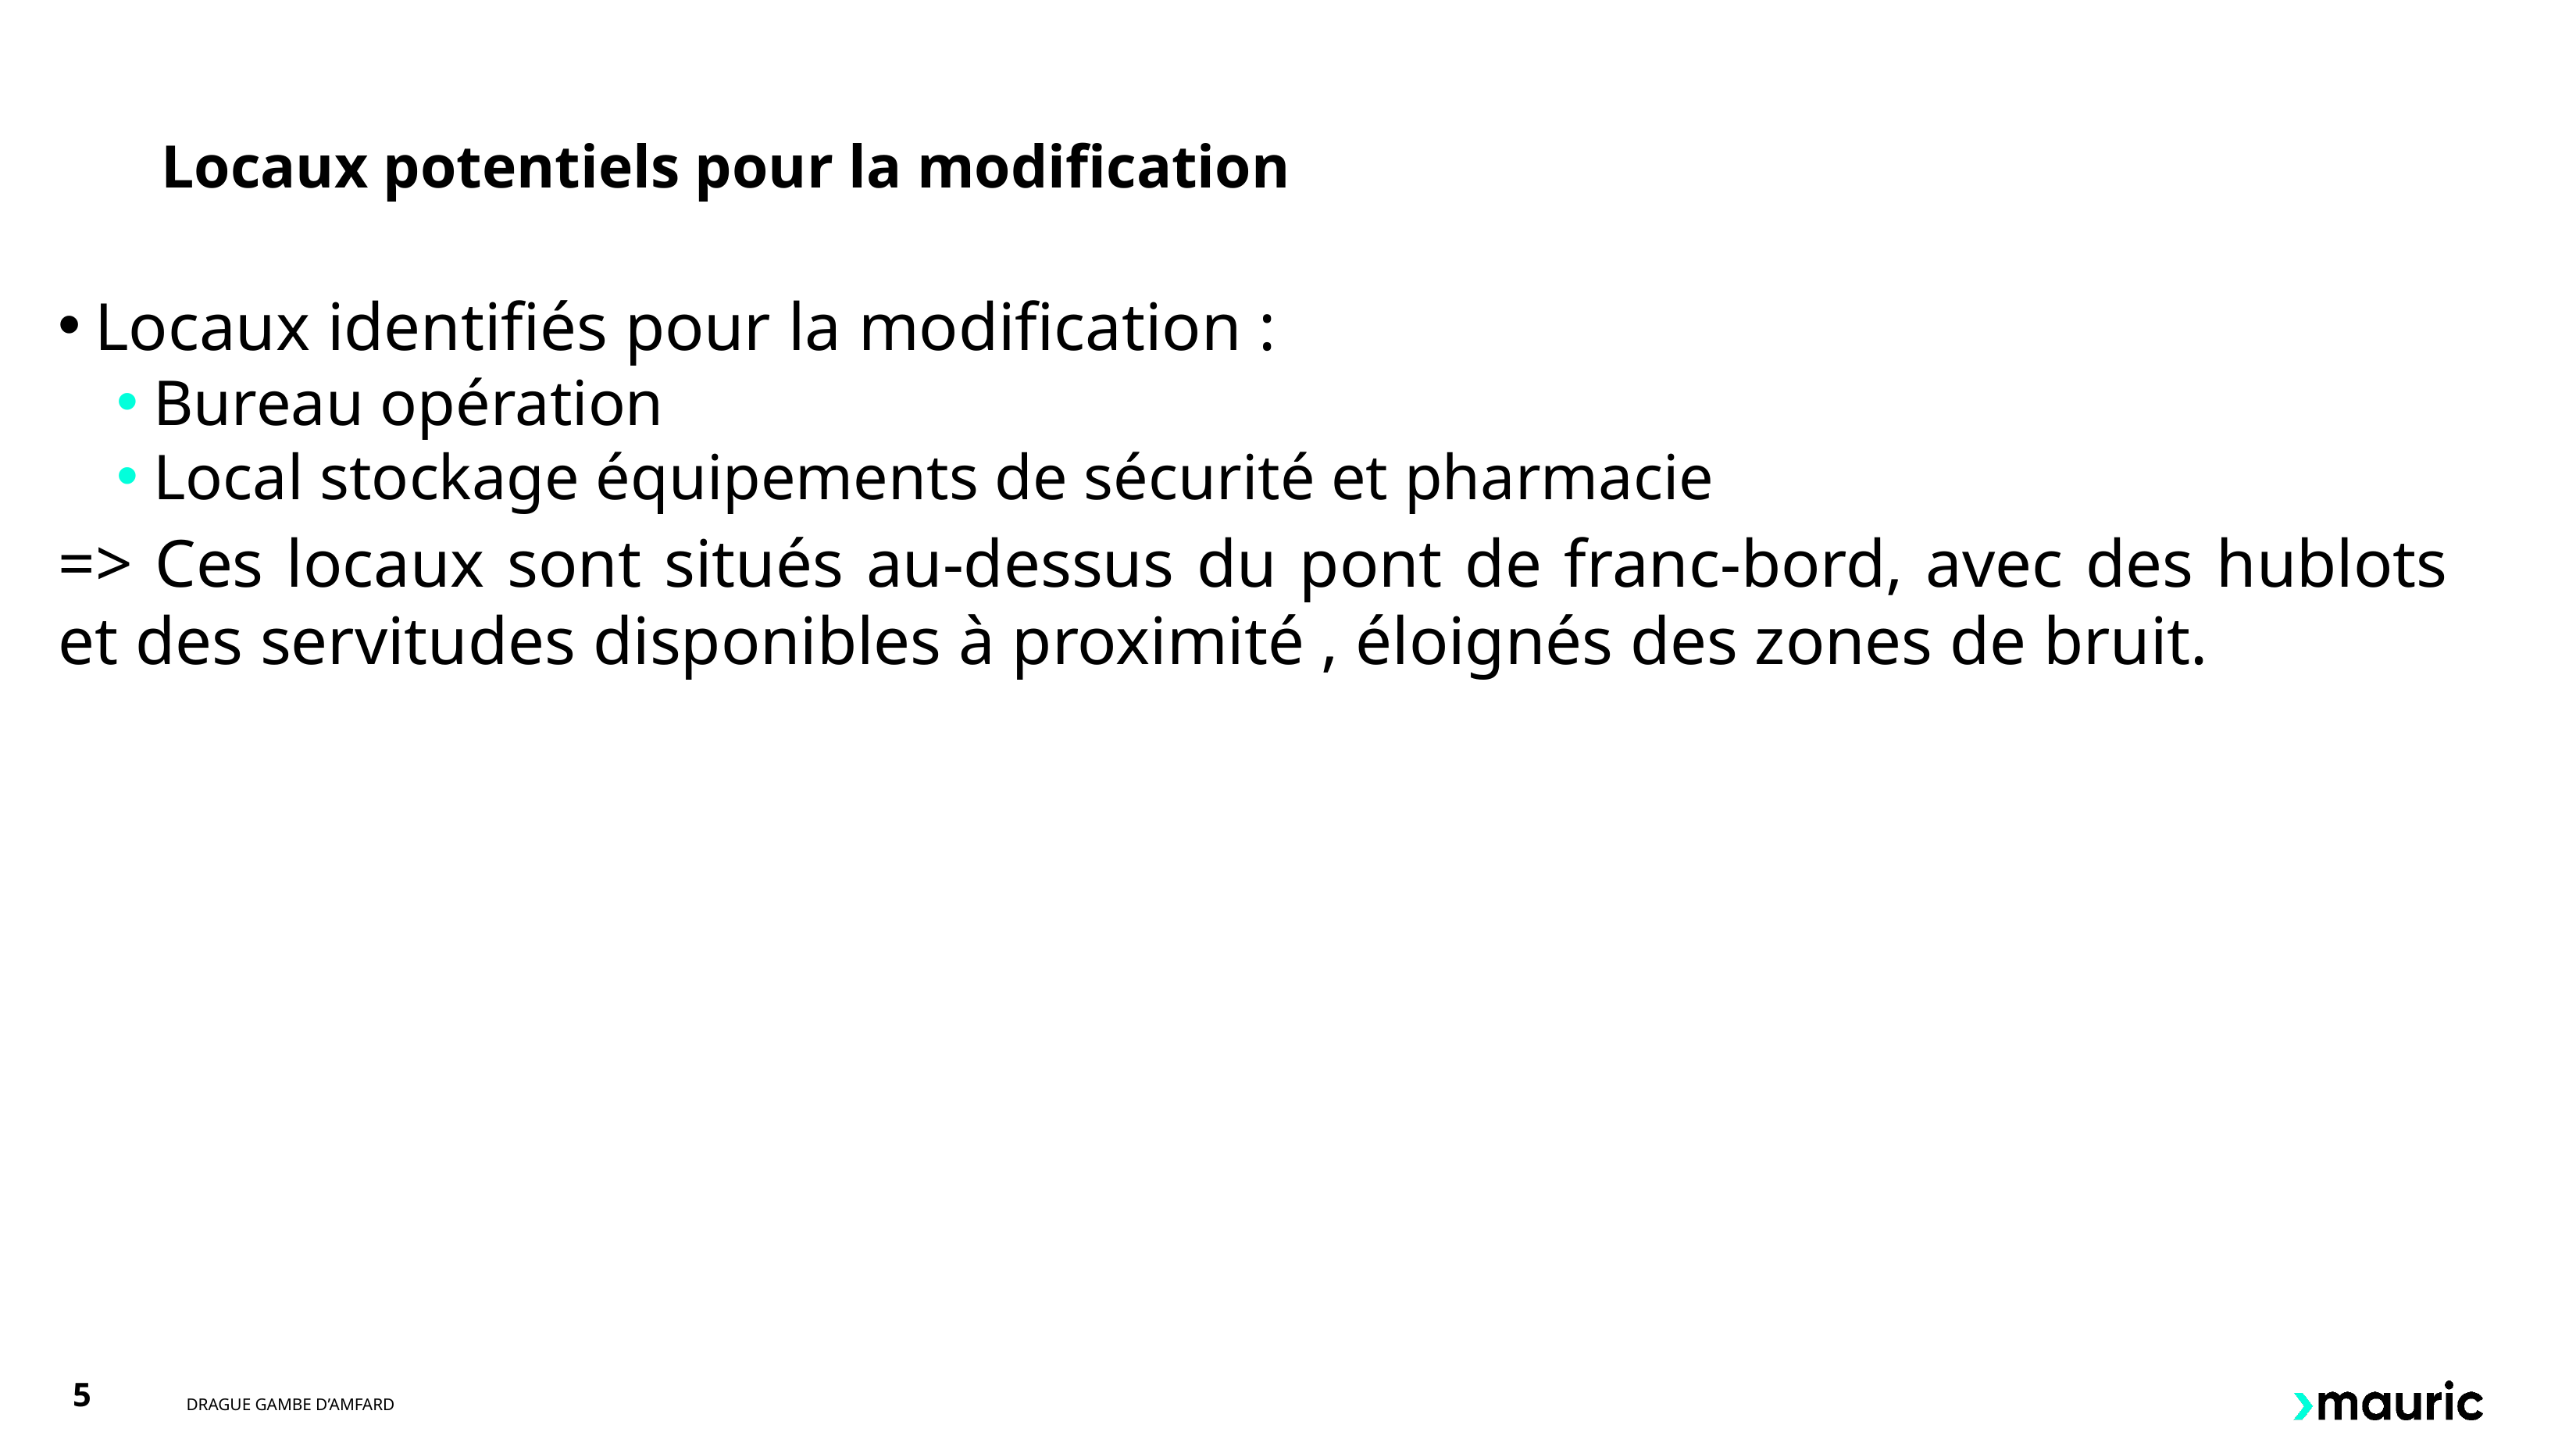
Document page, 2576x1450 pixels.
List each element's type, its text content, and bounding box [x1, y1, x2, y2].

slide_number 5 [56, 1340, 155, 1420]
title Locaux potentiels pour la modification [161, 129, 2483, 200]
text_box Locaux identifiés pour la modification : Bureau opération Local stockage équipements de sécurité et pharmacie => Ces locaux sont situés au-dessus du pont de franc-bord, avec des hublots et des servitudes disponibles à proximité , éloignés des zones de bruit. [0, 285, 2450, 678]
picture [2293, 1380, 2483, 1420]
